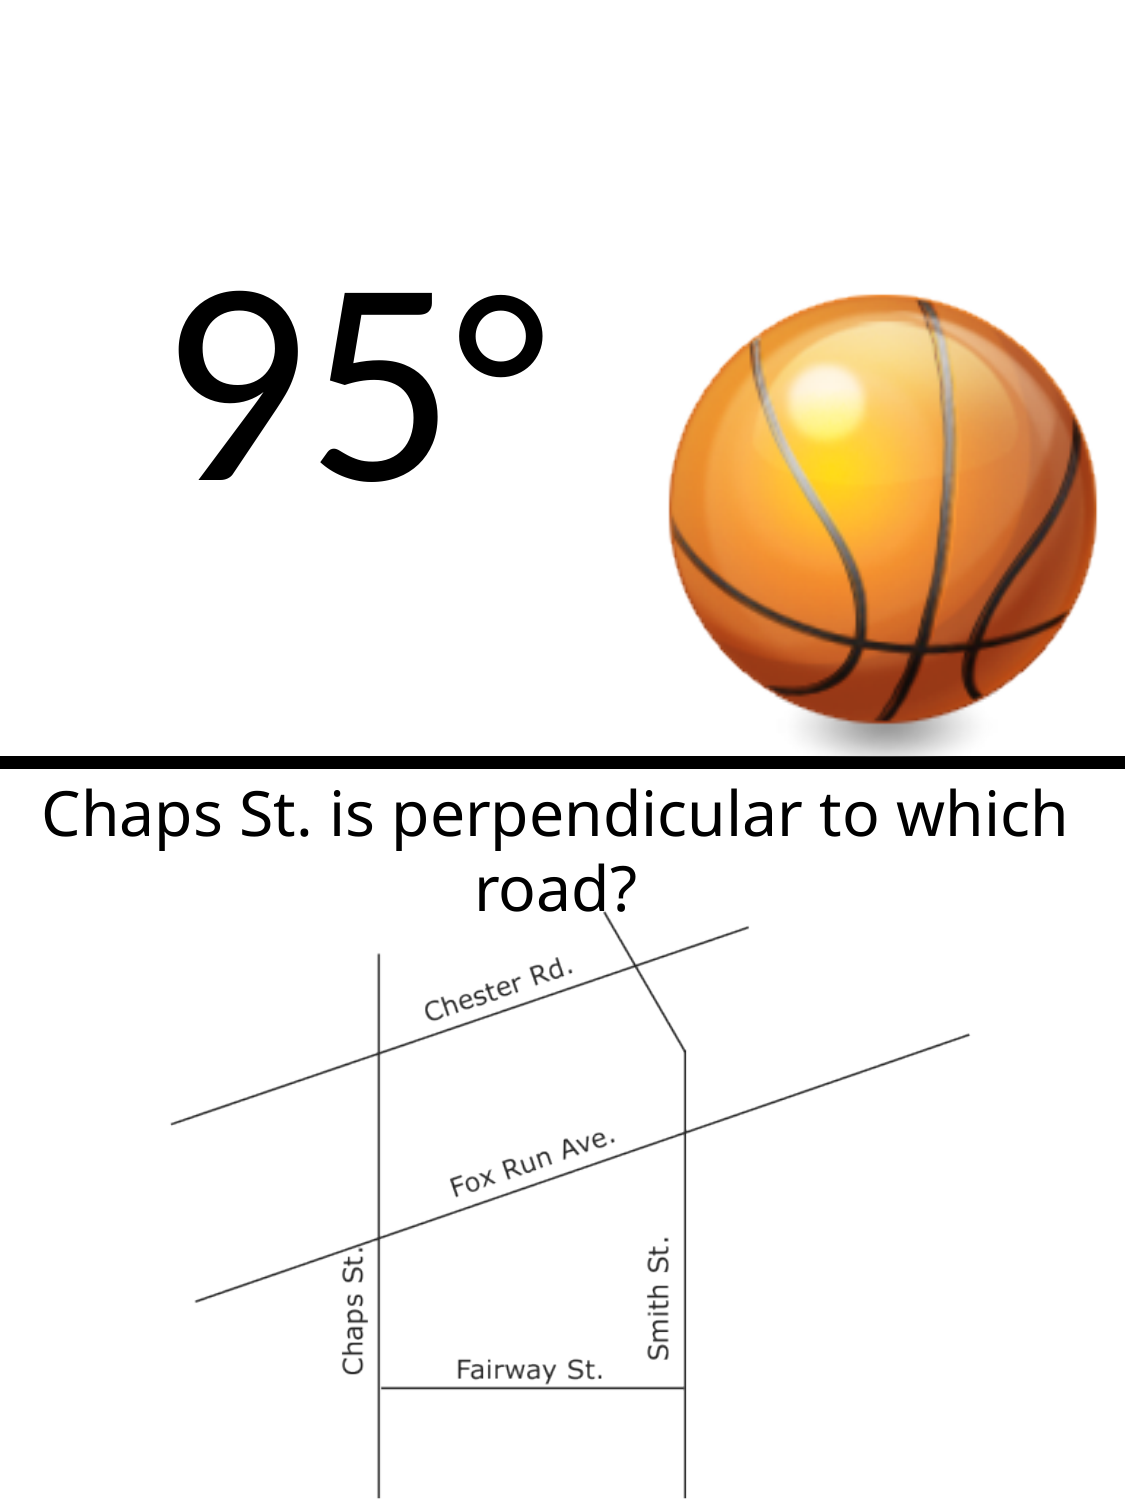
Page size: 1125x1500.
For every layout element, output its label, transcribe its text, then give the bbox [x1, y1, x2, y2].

text_box Chaps St. is perpendicular to which road? [24, 771, 145, 972]
text_box 95° [145, 771, 600, 886]
text_box Chaps St. is perpendicular to which road? [600, 771, 1088, 972]
picture [637, 268, 1125, 757]
picture [145, 886, 996, 1500]
text_box 95° [145, 181, 600, 761]
